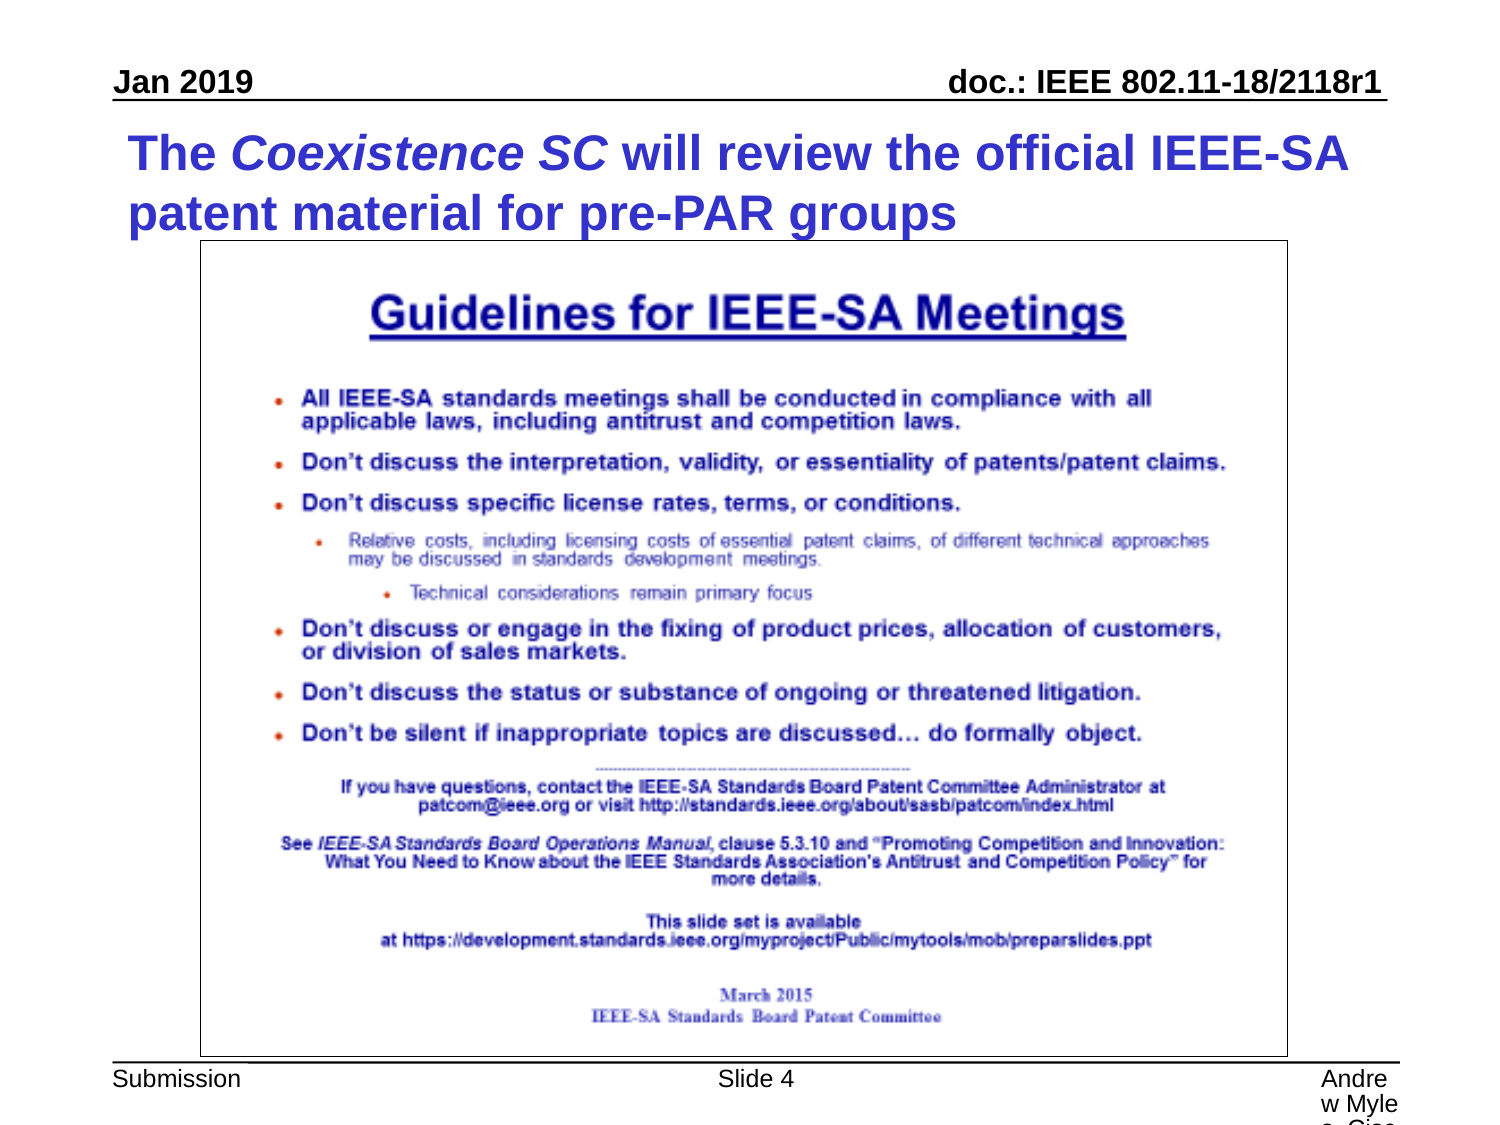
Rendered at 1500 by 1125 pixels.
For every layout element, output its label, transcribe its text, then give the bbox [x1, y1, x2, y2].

picture [199, 240, 1288, 1057]
slide_number Slide 4 [709, 1065, 803, 1093]
title The Coexistence SC will review the official IEEE-SA patent material for pre-PAR groups [112, 112, 1388, 288]
footer Andrew Myles, Cisco [1320, 1061, 1402, 1093]
